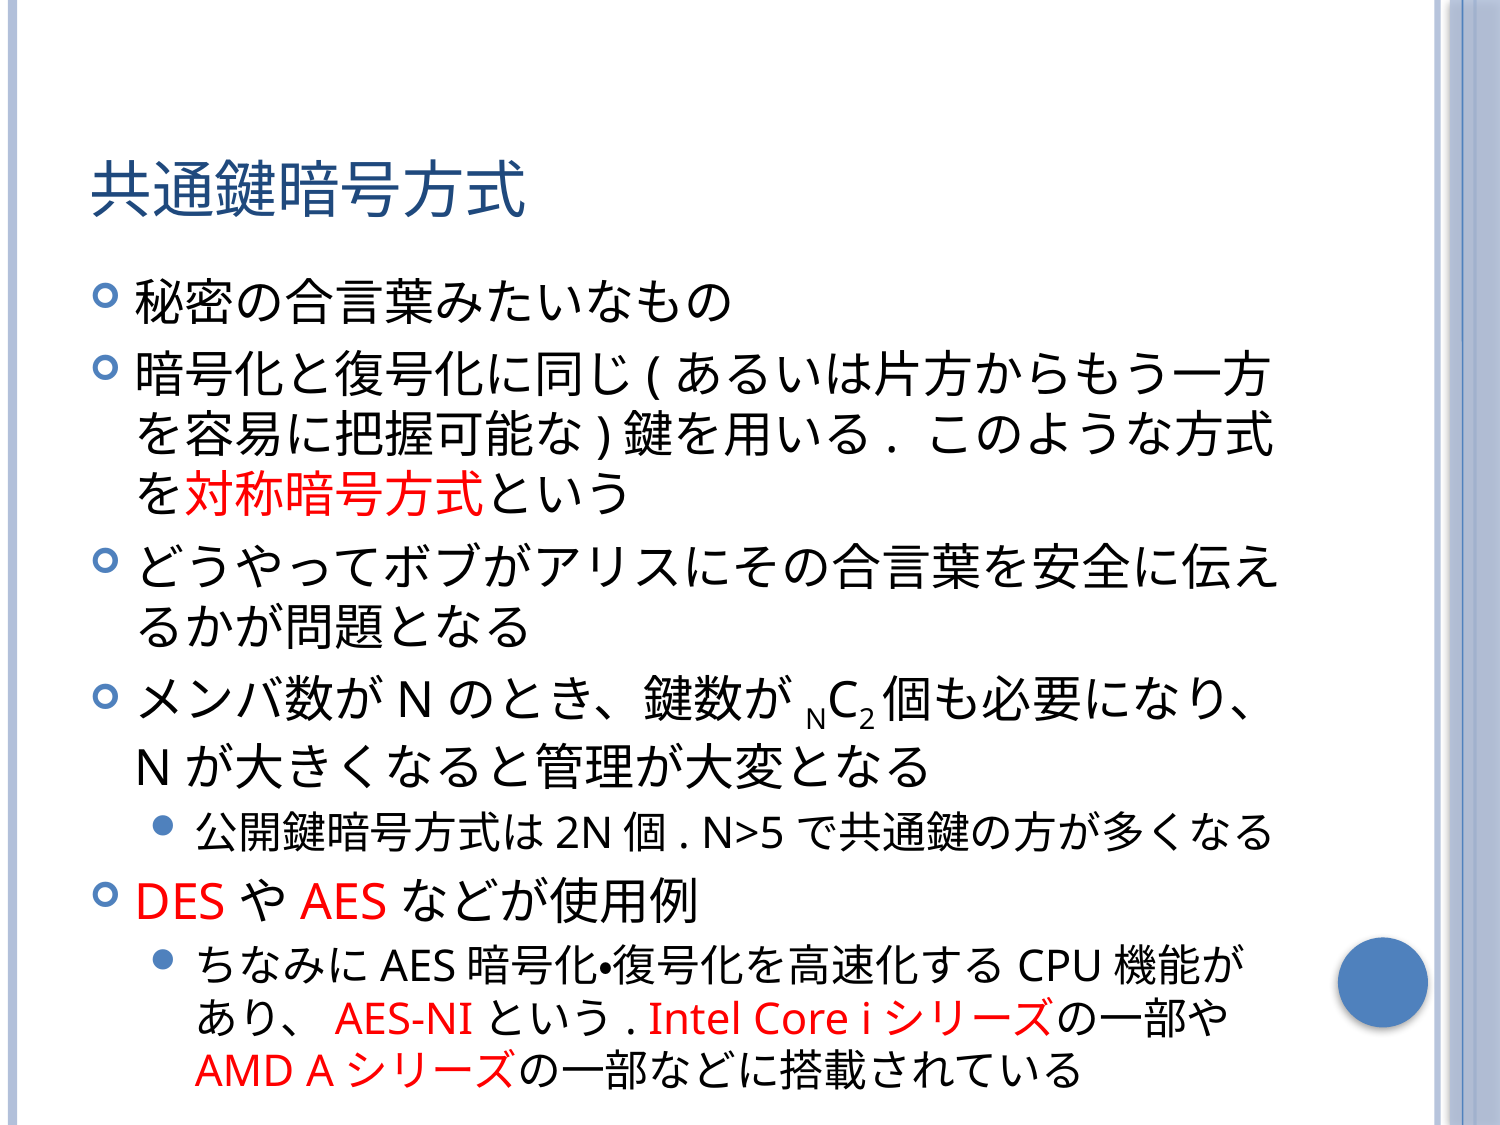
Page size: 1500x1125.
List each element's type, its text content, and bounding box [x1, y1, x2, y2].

title 共通鍵暗号方式 [75, 45, 1300, 233]
list 秘密の合言葉みたいなもの 暗号化と復号化に同じ(あるいは片方からもう一方を容易に把握可能な)鍵を用いる. このような方式を対称暗号方式という どうやってボブがアリスにその合言葉を安全に伝えるかが問題となる メンバ数がNのとき、鍵数がNC2個も必要になり、Nが大きくなると管理が大変となる 公開鍵暗号方式は2N個. N>5で共通鍵の方が多くなる DESやAESなどが使用例 ちなみにAES暗号化・復号化を高速化するCPU機能があり、AES-NIという. Intel Core iシリーズの一部やAMD Aシリーズの一部などに搭載されている [75, 262, 1300, 1125]
